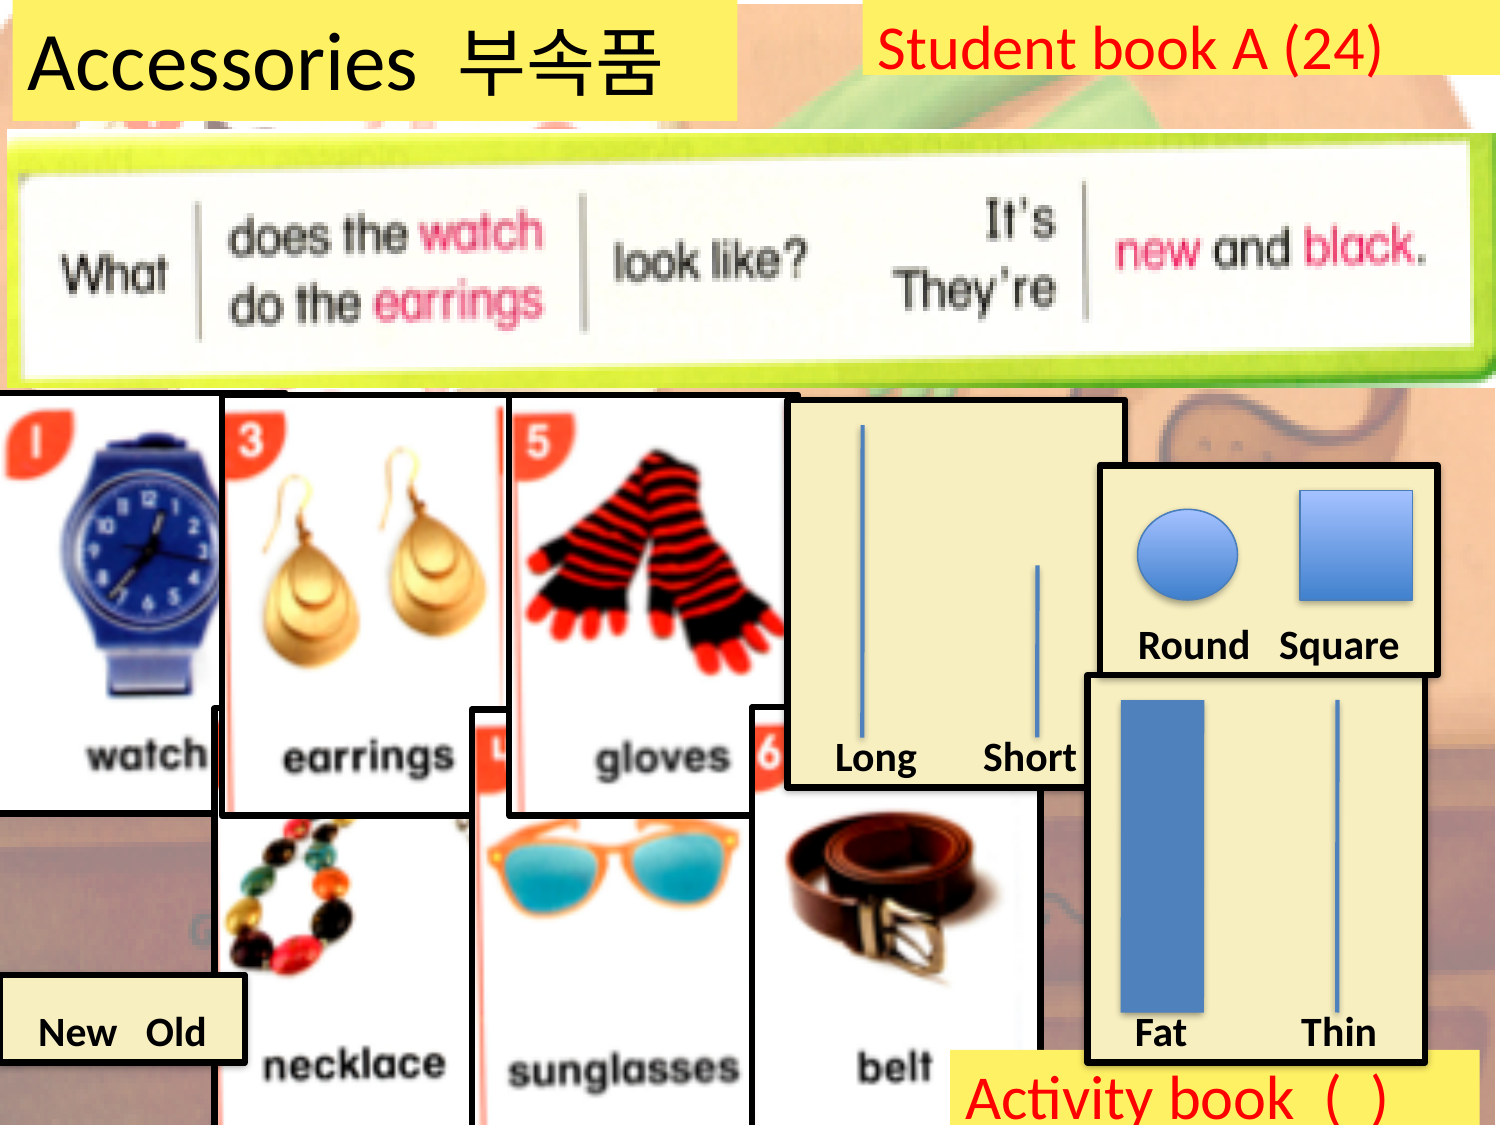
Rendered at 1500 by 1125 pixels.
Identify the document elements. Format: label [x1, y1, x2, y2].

text_box [1087, 674, 1426, 1063]
text_box [1099, 465, 1438, 676]
text_box [787, 399, 1126, 788]
picture [0, 0, 1500, 1125]
